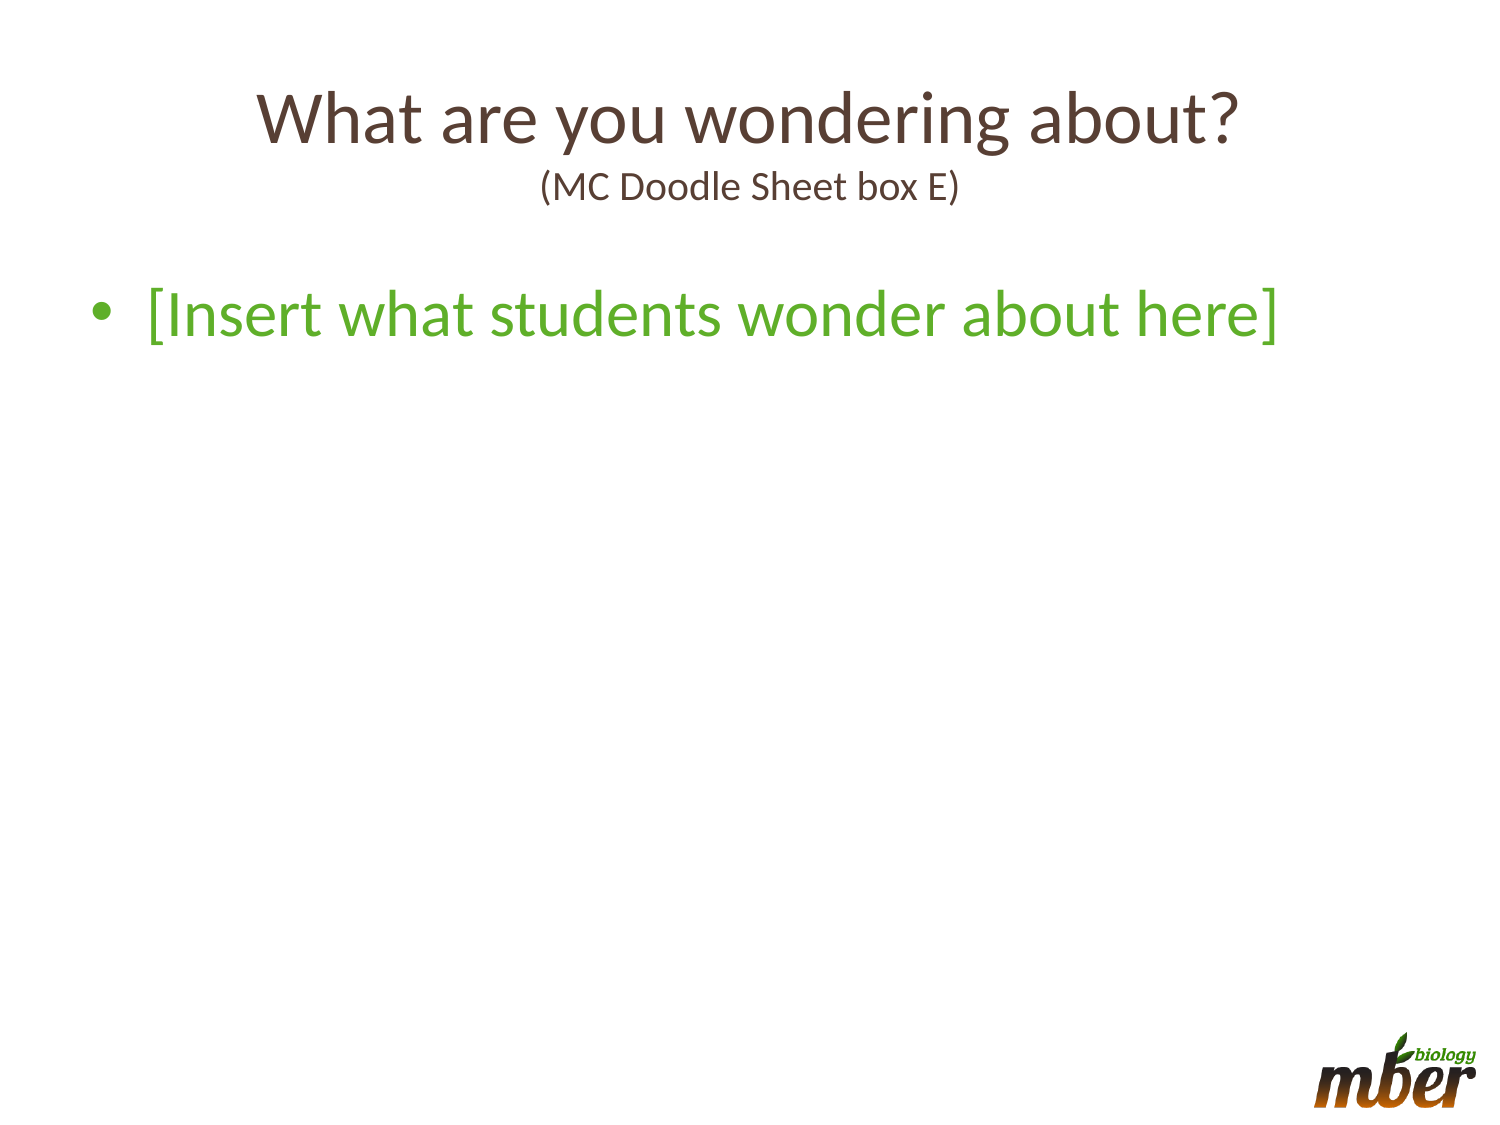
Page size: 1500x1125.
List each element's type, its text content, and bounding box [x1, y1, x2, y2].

list [Insert what students wonder about here] [75, 262, 1425, 1005]
picture [1314, 1032, 1476, 1109]
title What are you wondering about? (MC Doodle Sheet box E) [75, 45, 1425, 233]
